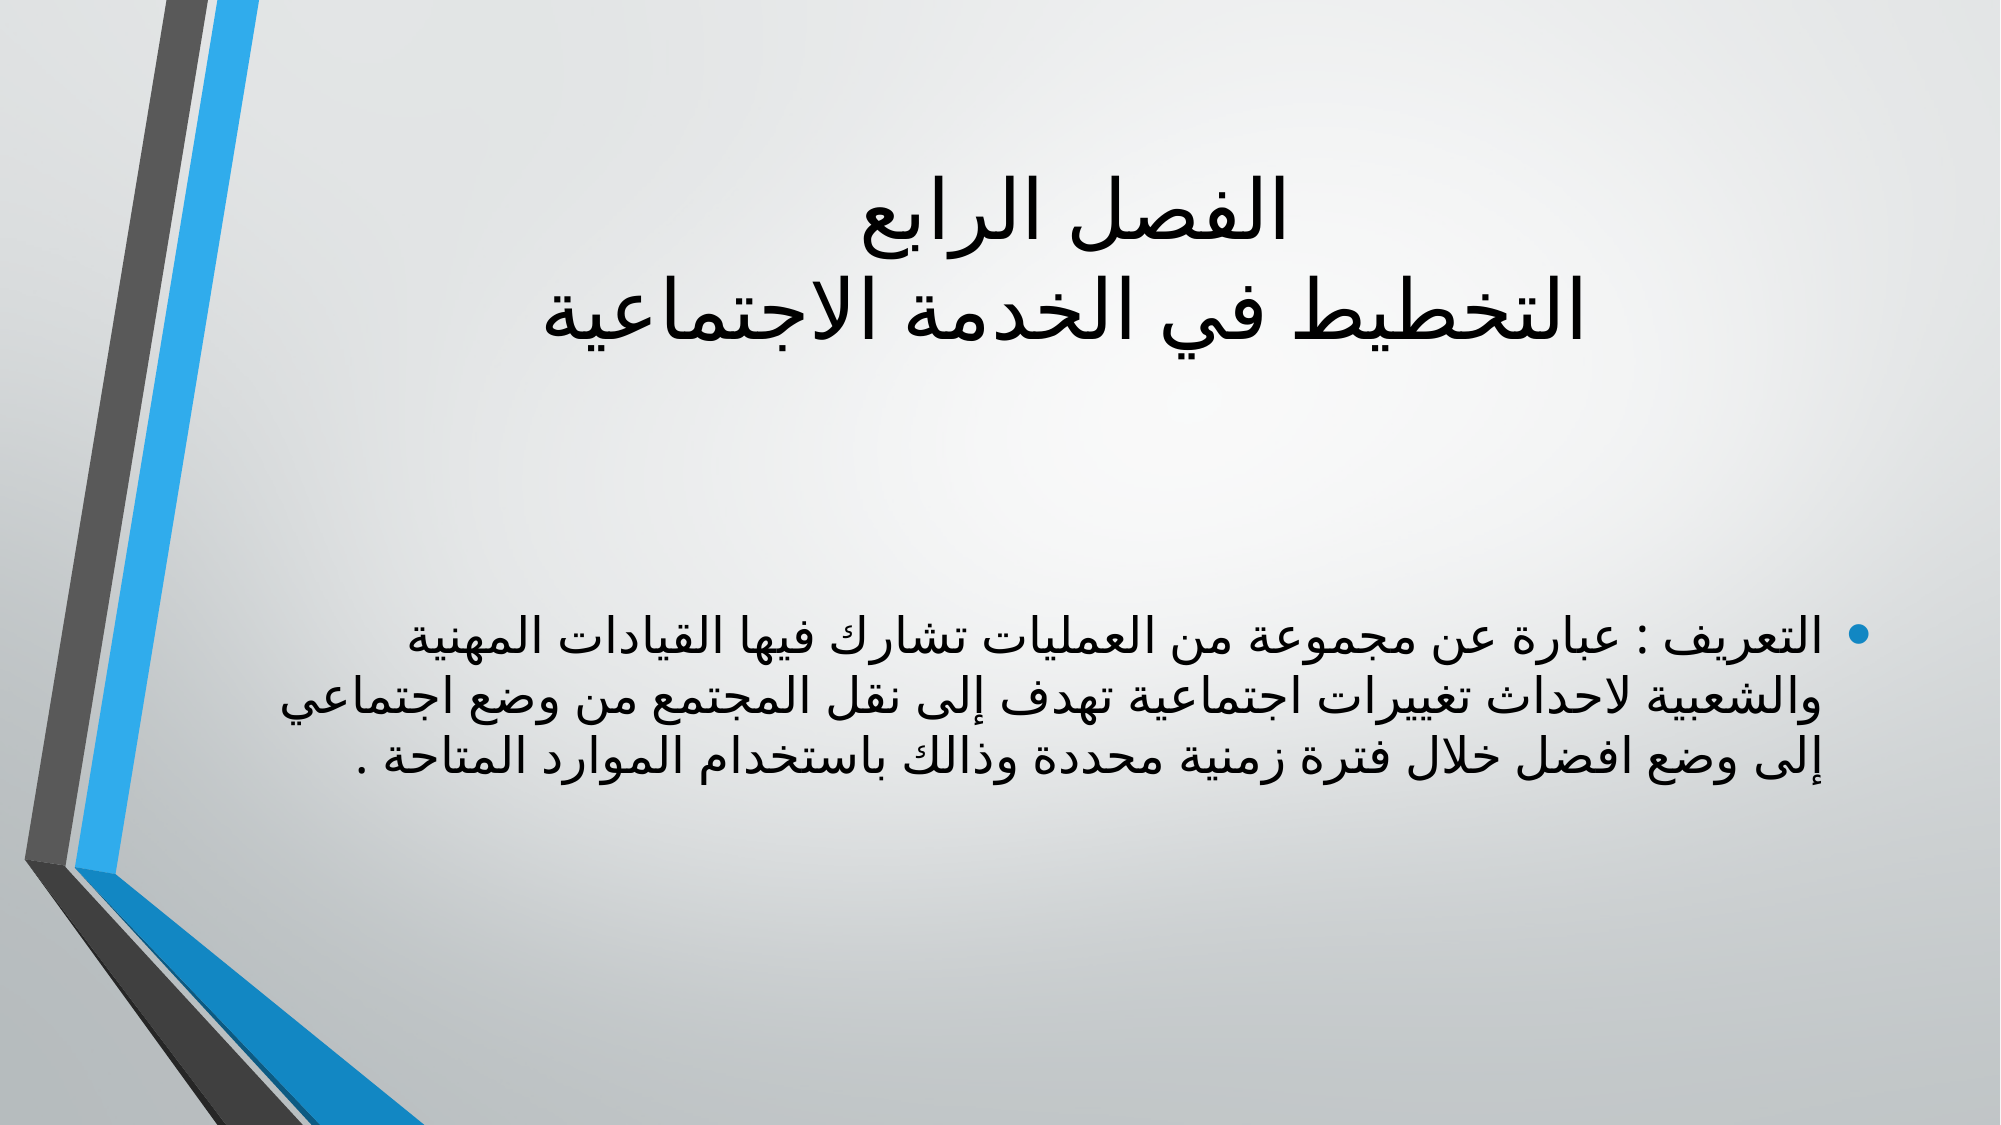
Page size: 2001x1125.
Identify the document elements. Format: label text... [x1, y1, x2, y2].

list التعريف : عبارة عن مجموعة من العمليات تشارك فيها القيادات المهنية والشعبية لاحداث تغييرات اجتماعية تهدف إلى نقل المجتمع من وضع اجتماعي إلى وضع افضل خلال فترة زمنية محددة وذالك باستخدام الموارد المتاحة . [243, 437, 1887, 950]
title الفصل الرابع التخطيط في الخدمة الاجتماعية [243, 112, 1887, 400]
